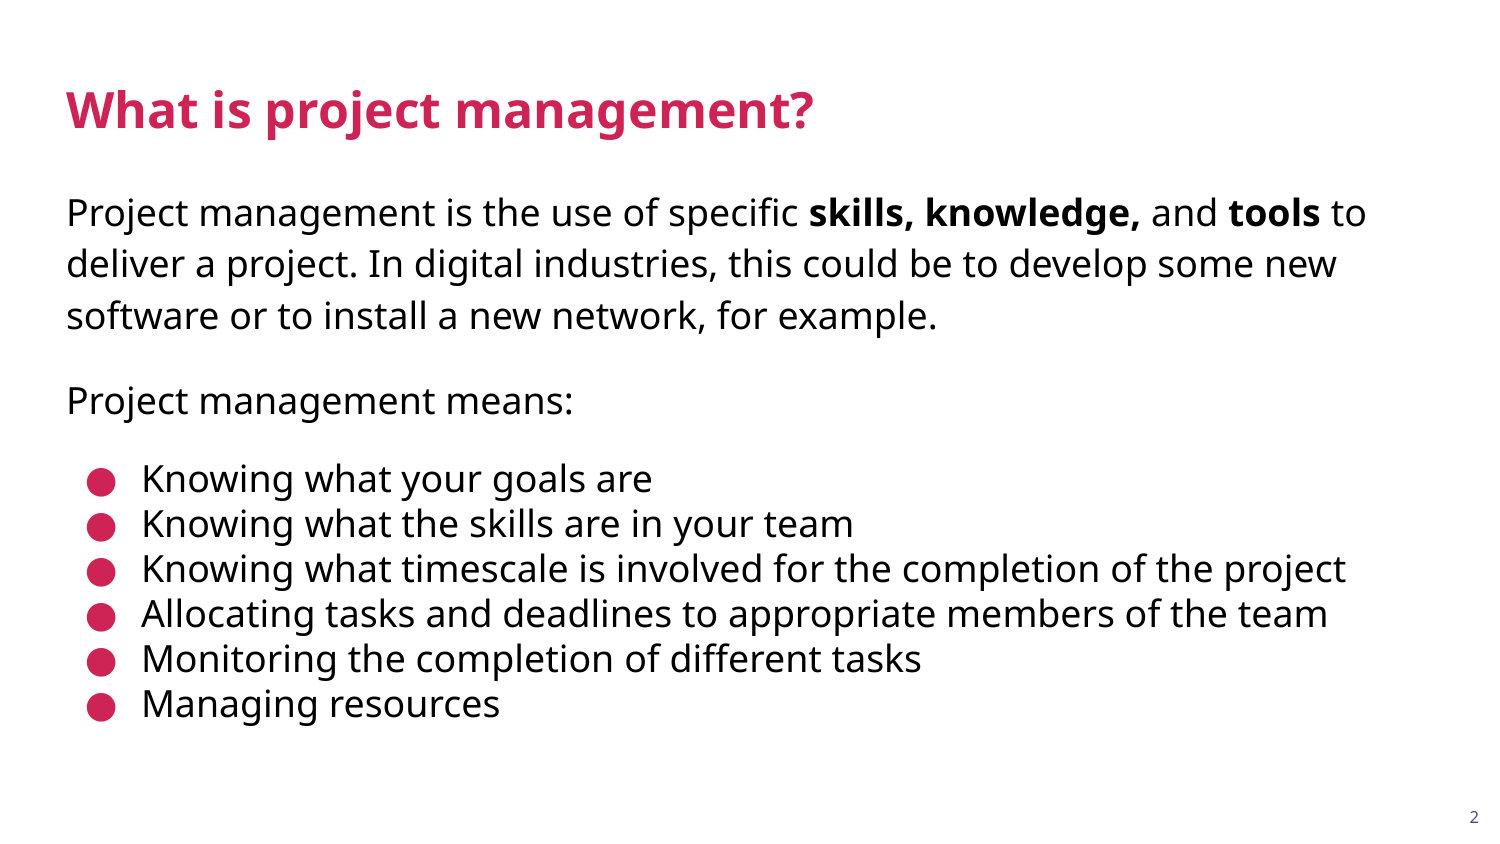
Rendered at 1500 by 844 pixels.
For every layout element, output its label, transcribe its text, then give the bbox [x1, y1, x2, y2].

slide_number 2 [1448, 792, 1500, 844]
title What is project management? [51, 50, 1449, 167]
list Project management is the use of specific skills, knowledge, and tools to deliver a project. In digital industries, this could be to develop some new software or to install a new network, for example. Project management means: Knowing what your goals are Knowing what the skills are in your team Knowing what timescale is involved for the completion of the project Allocating tasks and deadlines to appropriate members of the team Monitoring the completion of different tasks Managing resources [51, 167, 1449, 793]
